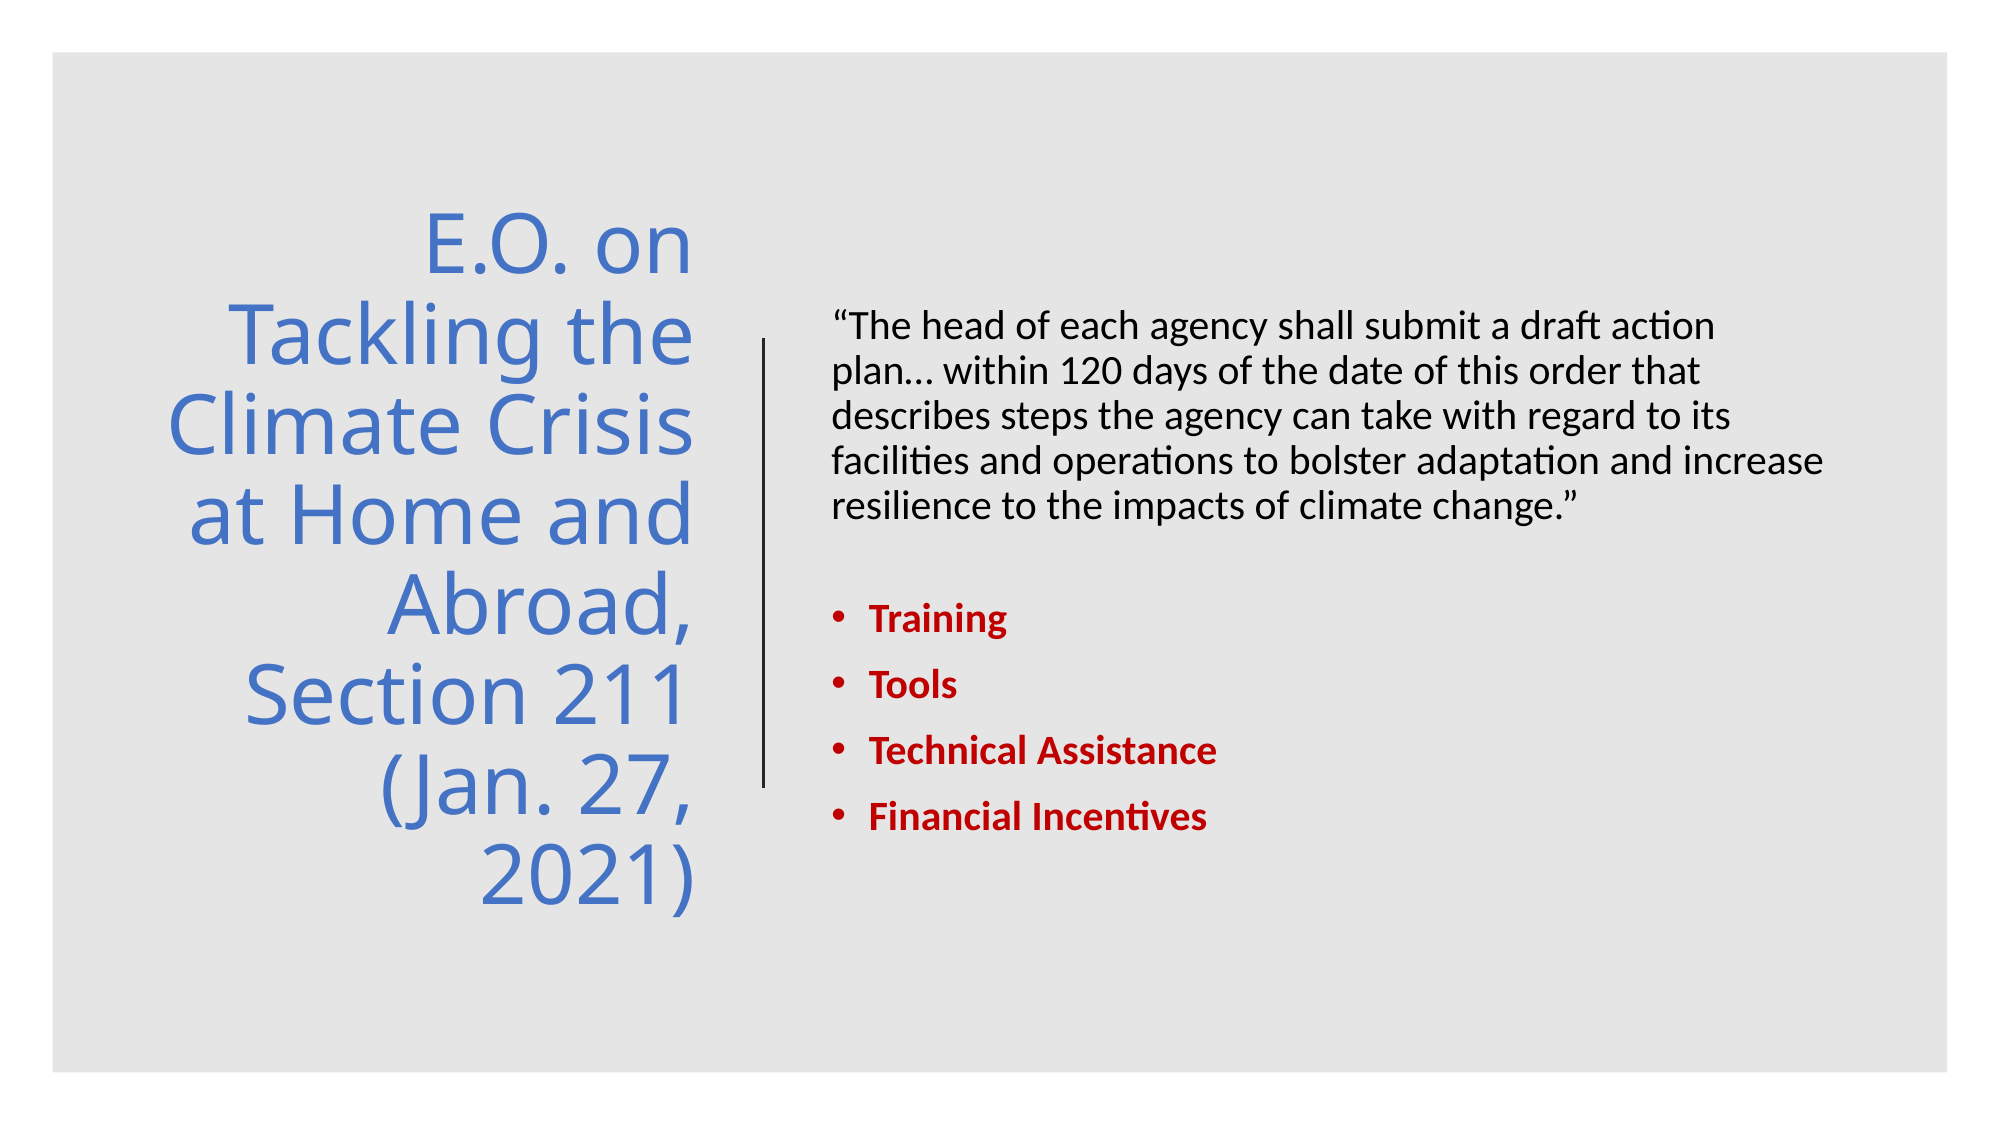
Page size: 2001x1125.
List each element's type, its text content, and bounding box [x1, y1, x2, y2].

list “The head of each agency shall submit a draft action plan… within 120 days of the date of this order that describes steps the agency can take with regard to its facilities and operations to bolster adaptation and increase resilience to the impacts of climate change.” [816, 158, 1842, 537]
title E.O. on Tackling the Climate Crisis at Home and Abroad, Section 211 (Jan. 27, 2021) [137, 158, 711, 967]
text_box [52, 51, 1948, 1073]
list Training Tools Technical Assistance Financial Incentives [816, 588, 1842, 967]
